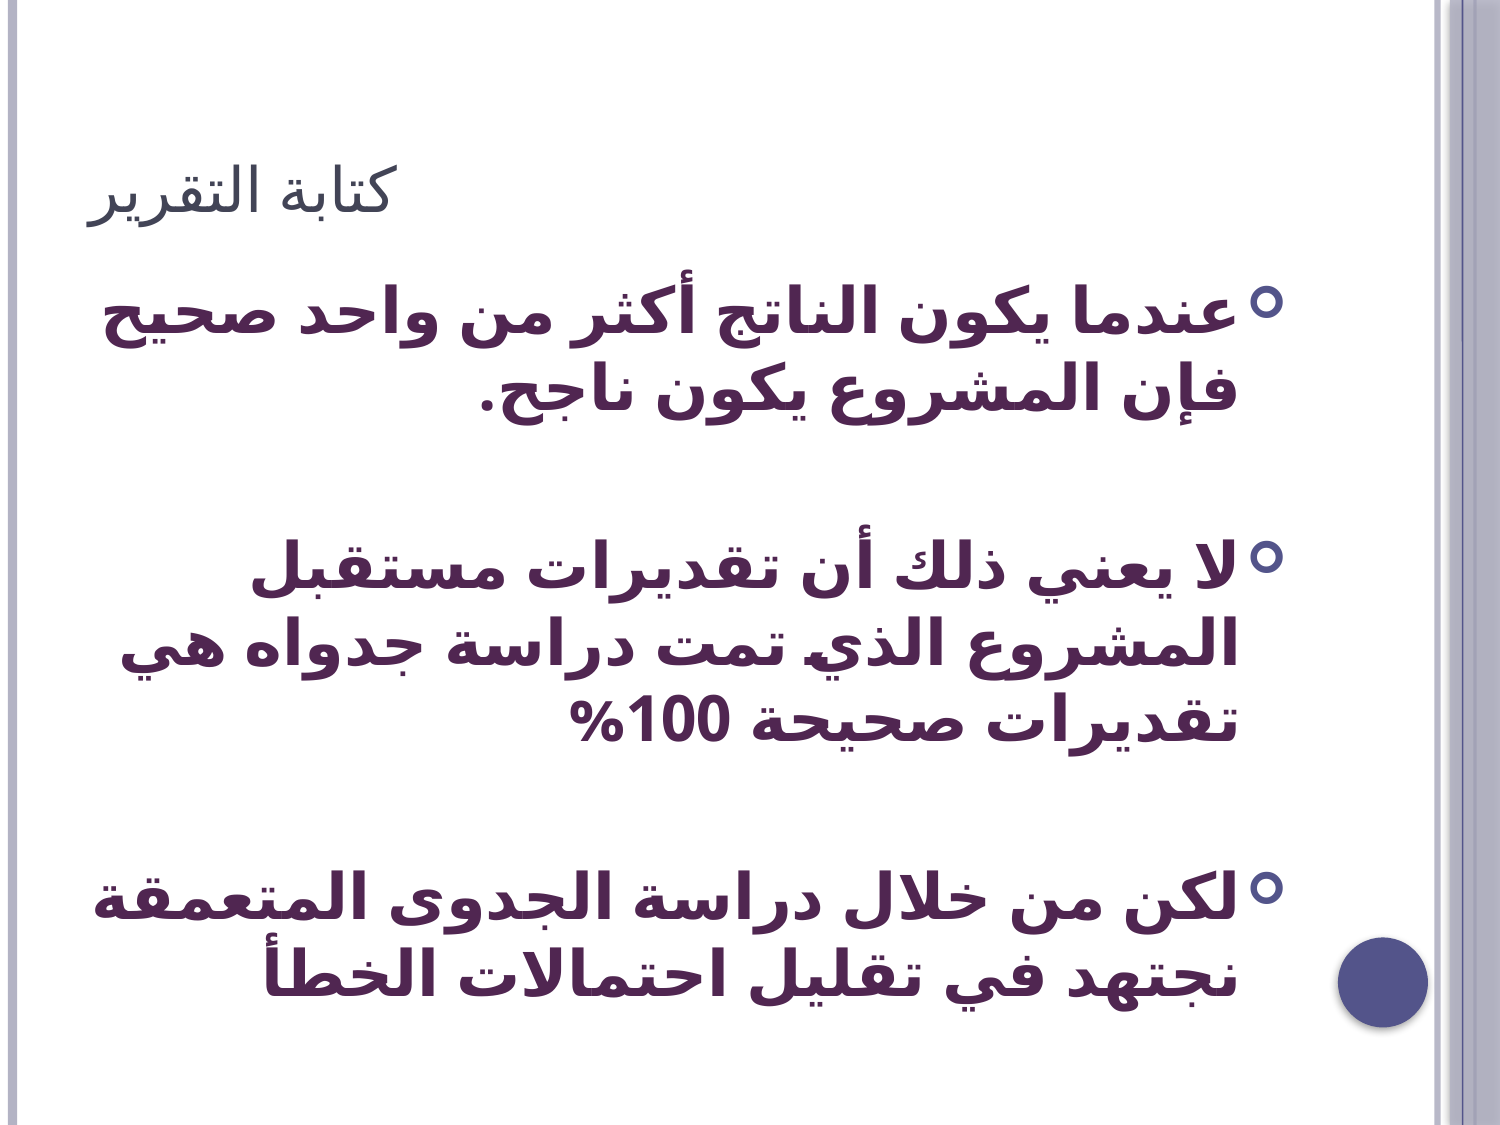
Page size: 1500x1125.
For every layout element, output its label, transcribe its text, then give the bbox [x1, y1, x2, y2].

list عندما يكون الناتج أكثر من واحد صحيح فإن المشروع يكون ناجح. لا يعني ذلك أن تقديرات مستقبل المشروع الذي تمت دراسة جدواه هي تقديرات صحيحة 100% لكن من خلال دراسة الجدوى المتعمقة نجتهد في تقليل احتمالات الخطأ [75, 262, 1300, 1062]
title كتابة التقرير [75, 45, 1300, 233]
